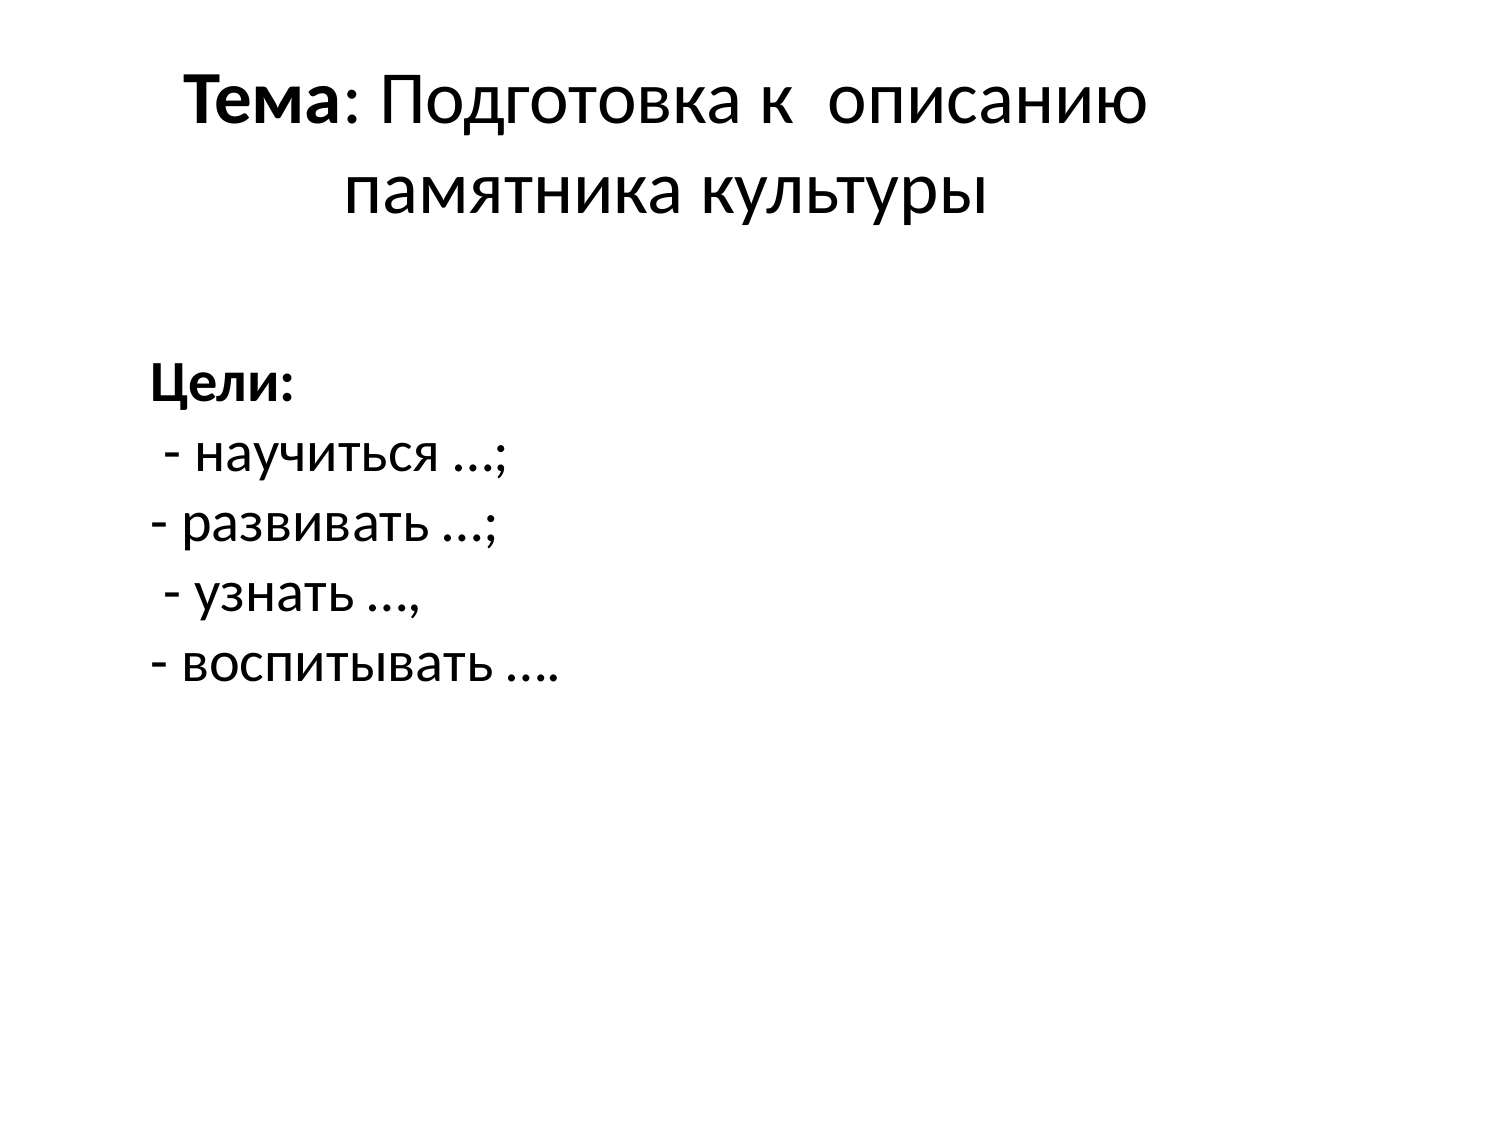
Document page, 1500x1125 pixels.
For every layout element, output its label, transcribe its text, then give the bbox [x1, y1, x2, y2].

title Тема: Подготовка к описанию памятника культуры [0, 45, 1350, 233]
text_box Цели: - научиться …; - развивать …; - узнать …, - воспитывать …. [135, 290, 1365, 701]
